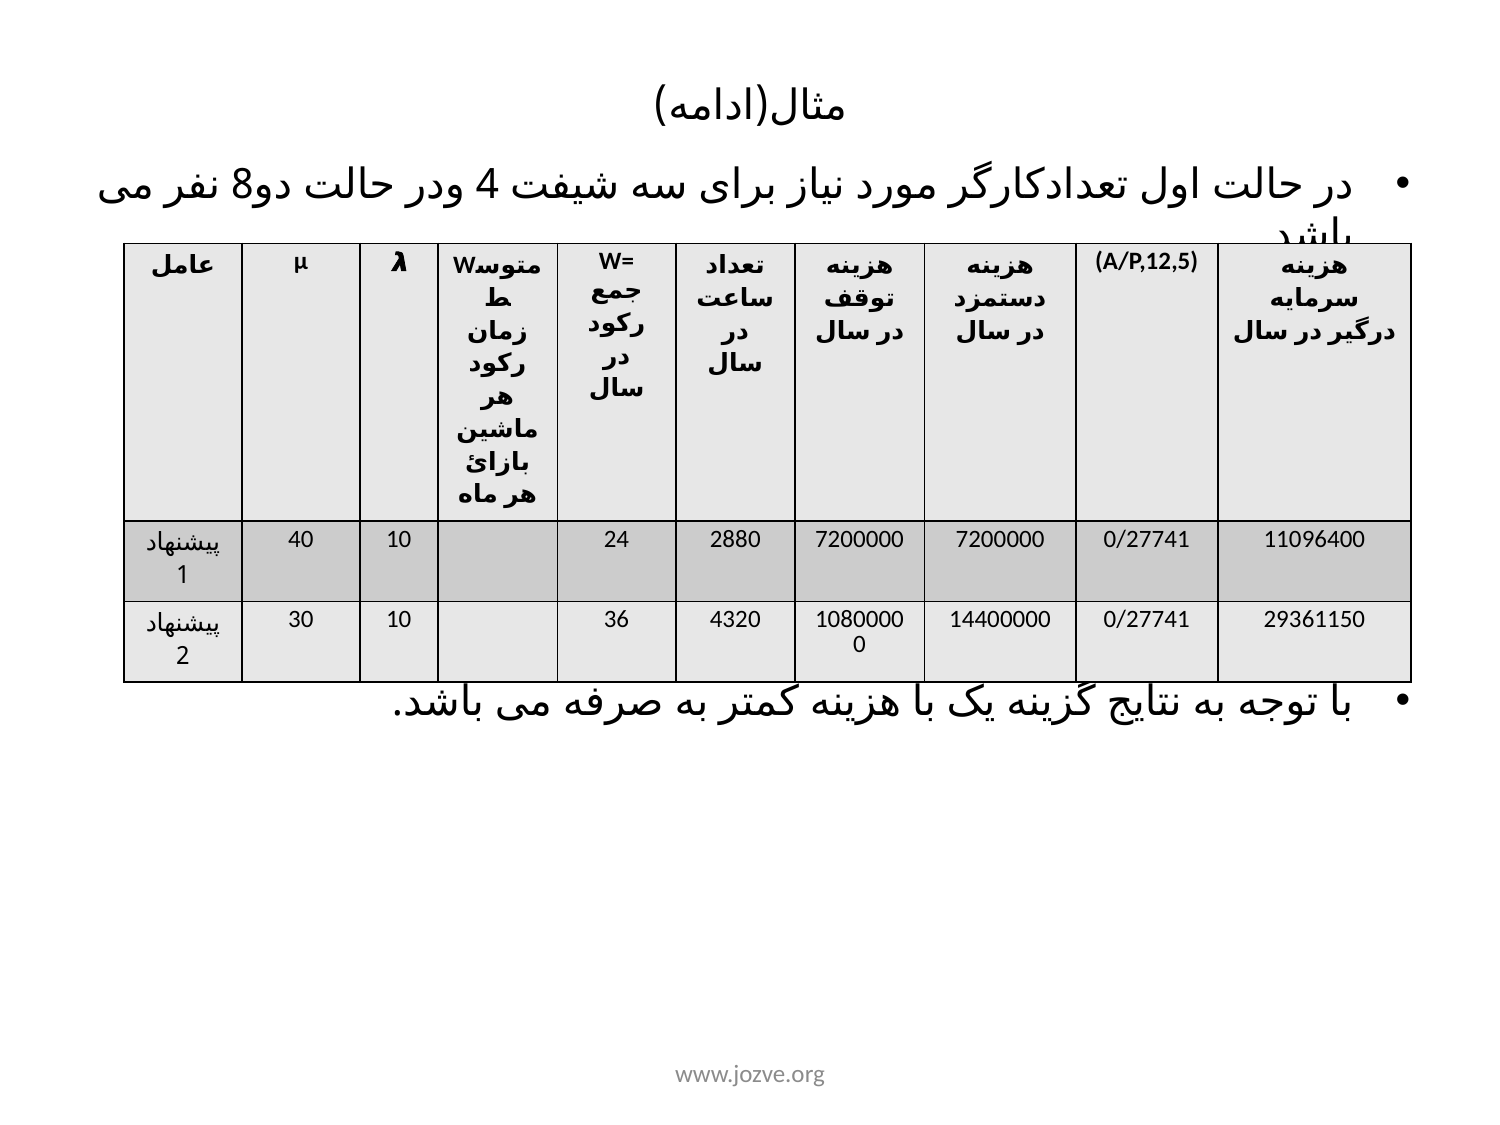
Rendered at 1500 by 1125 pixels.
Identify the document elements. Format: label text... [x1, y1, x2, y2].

footer www.jozve.org [512, 1042, 988, 1103]
list در حالت اول تعدادکارگر مورد نیاز برای سه شیفت 4 ودر حالت دو8 نفر می باشد. با توجه به نتایج گزینه یک با هزینه کمتر به صرفه می باشد. [75, 149, 1425, 1005]
title مثال(ادامه) [75, 45, 1425, 149]
